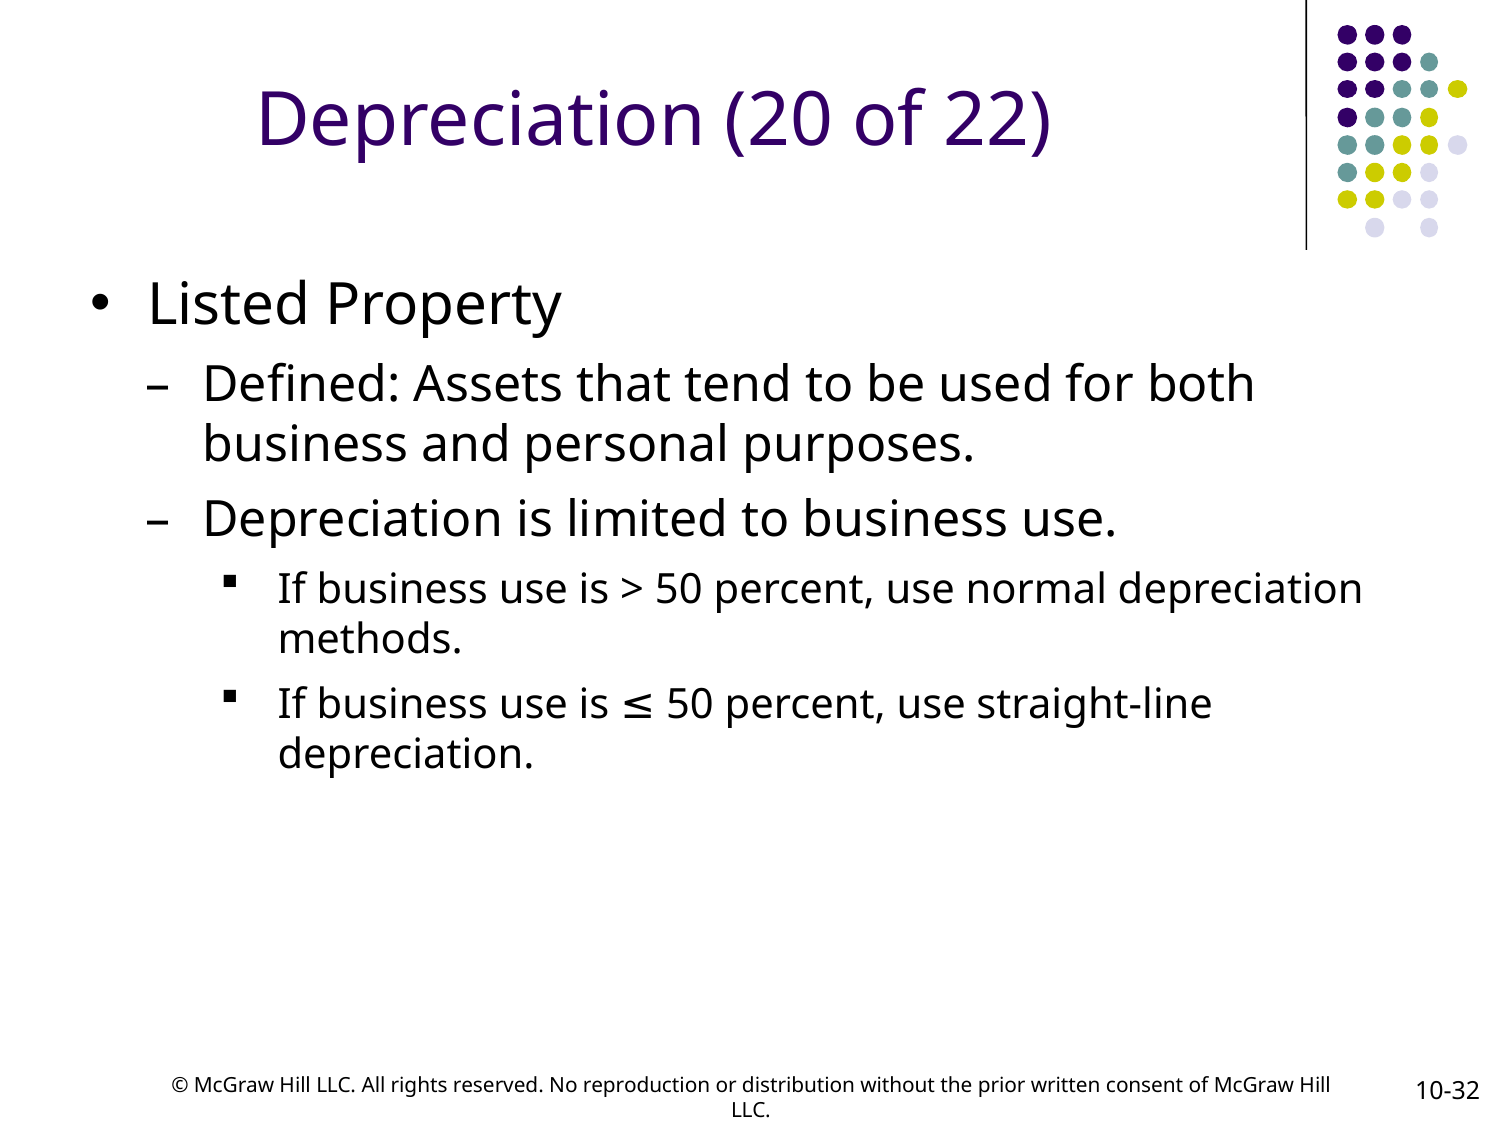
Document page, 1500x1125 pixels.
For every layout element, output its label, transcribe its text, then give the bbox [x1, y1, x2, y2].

list Listed Property Defined: Assets that tend to be used for both business and personal purposes. Depreciation is limited to business use. If business use is > 50 percent, use normal depreciation methods. If business use is ≤ 50 percent, use straight-line depreciation. [75, 259, 1425, 1062]
title Depreciation (20 of 22) [32, 8, 1275, 234]
slide_number 10-32 [1345, 1061, 1496, 1122]
